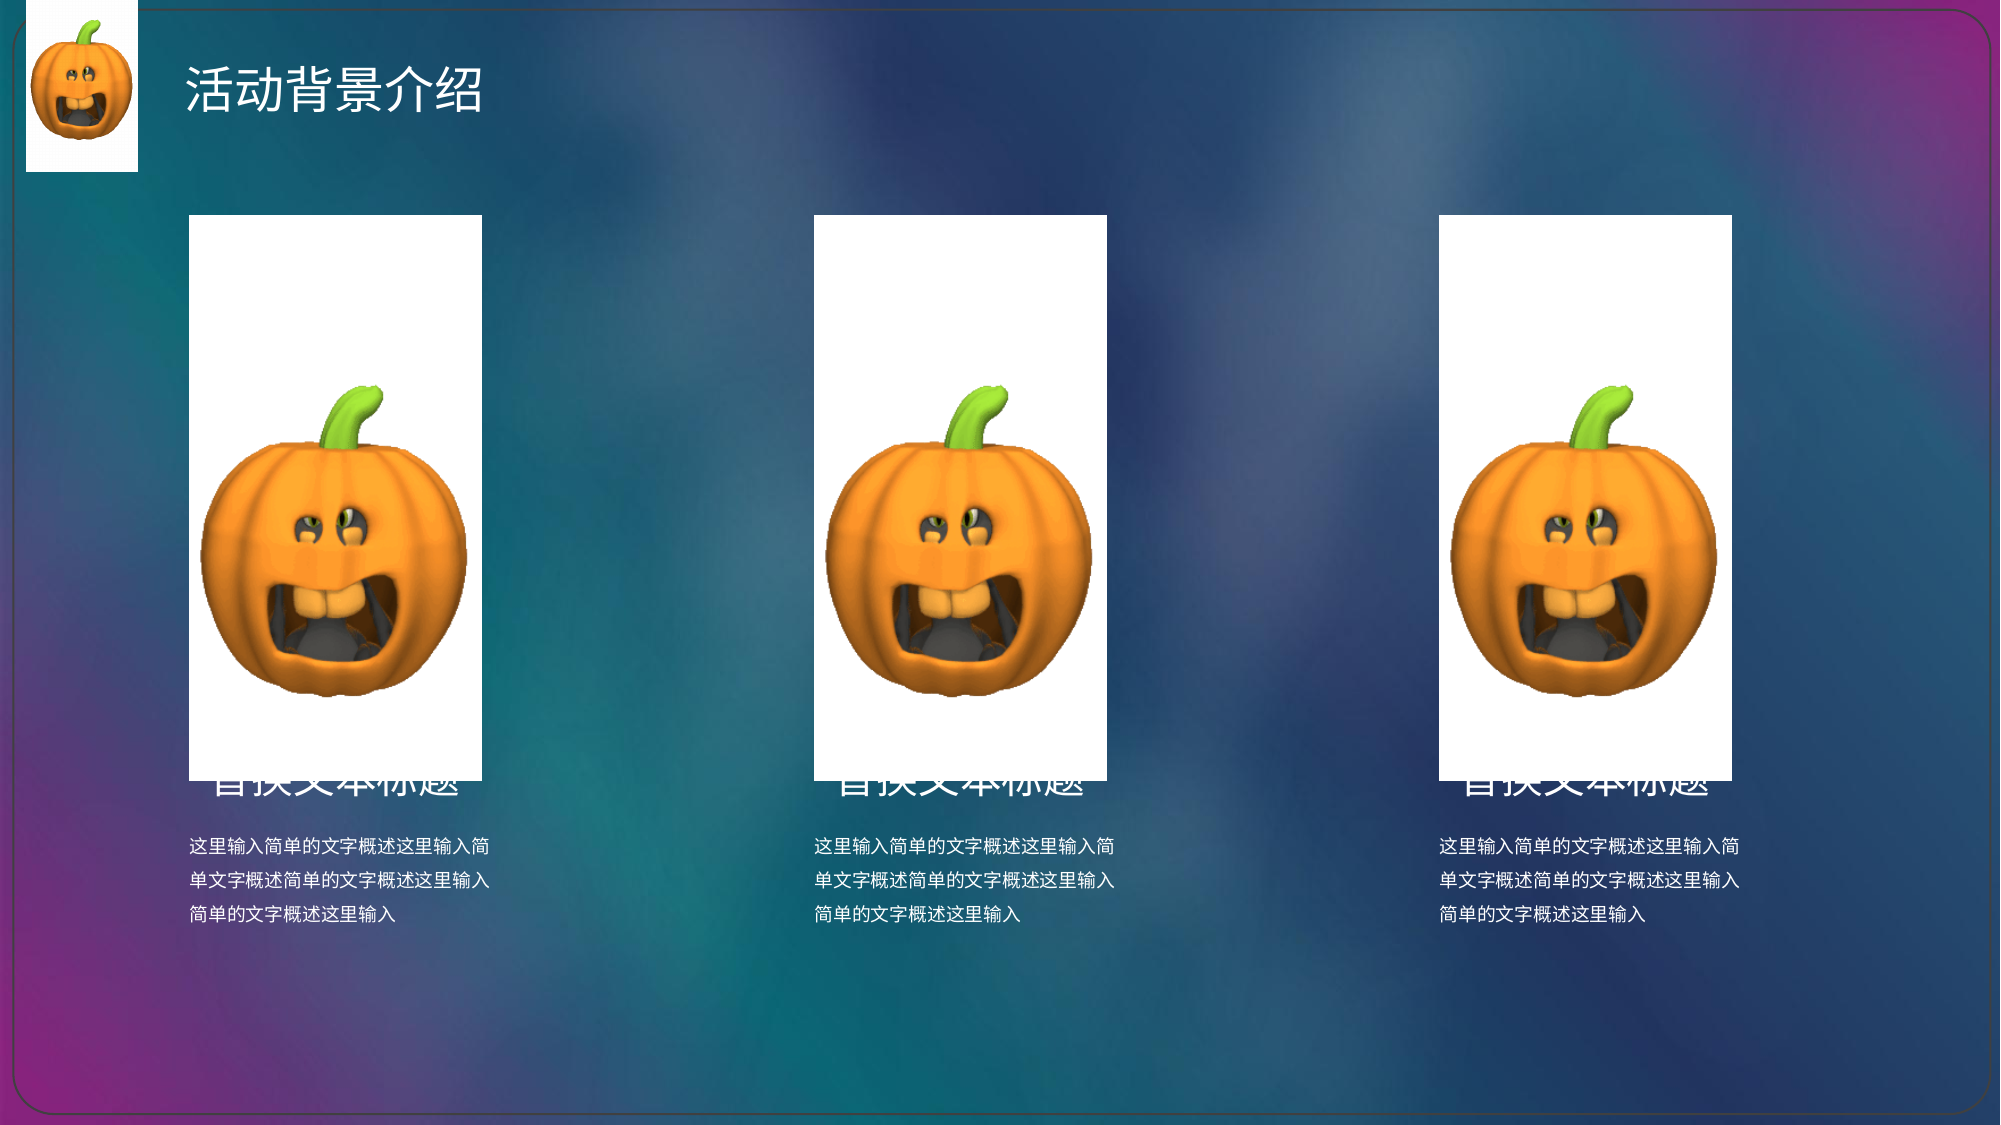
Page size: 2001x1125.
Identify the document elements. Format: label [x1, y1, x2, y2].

text_box [1424, 744, 1772, 934]
text_box [799, 781, 1147, 934]
text_box [12, 8, 1992, 1116]
text_box [189, 215, 1732, 781]
text_box [174, 744, 522, 934]
picture [0, 0, 2000, 1125]
text_box [26, 0, 501, 172]
